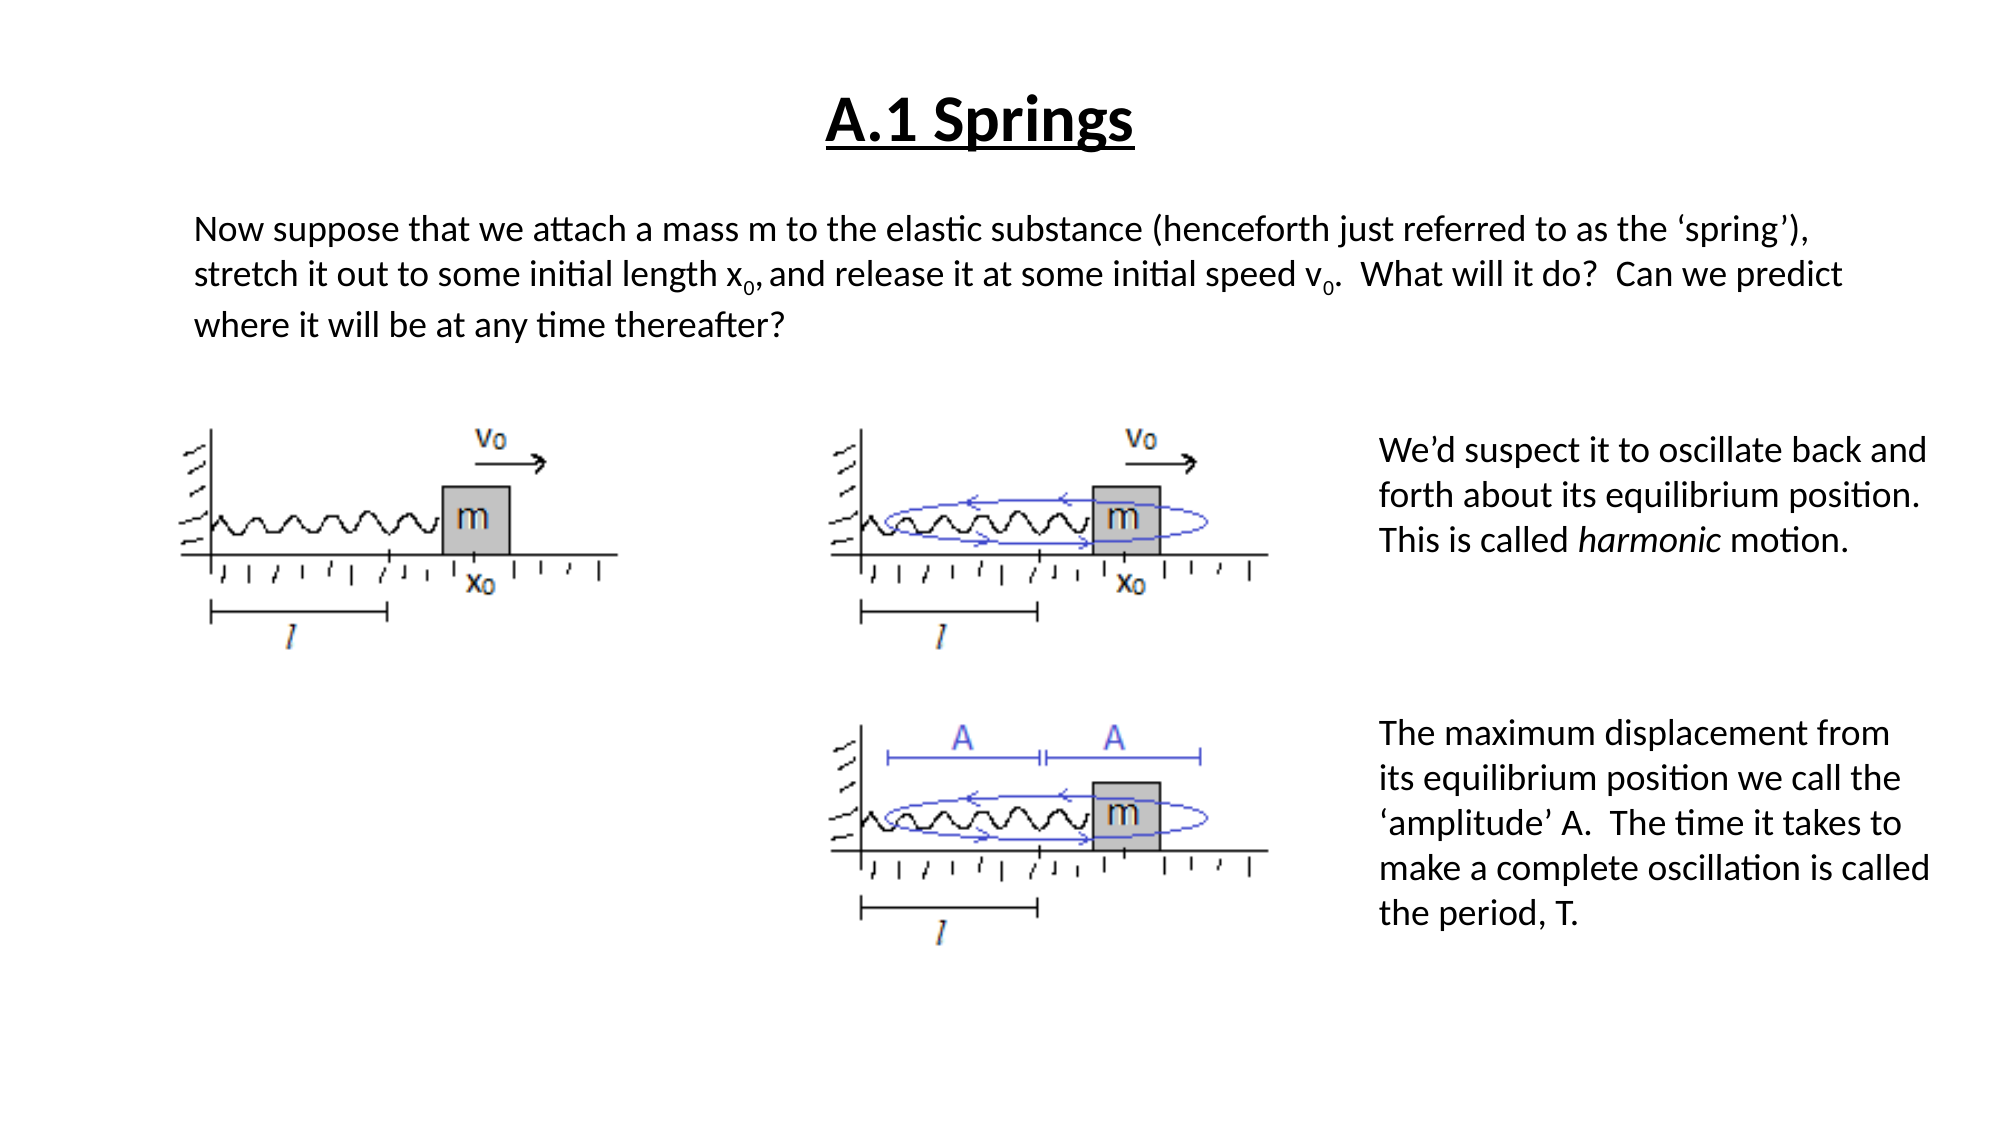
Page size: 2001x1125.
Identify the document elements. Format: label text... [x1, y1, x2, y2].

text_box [816, 375, 1347, 677]
text_box The maximum displacement from its equilibrium position we call the ‘amplitude’ A. The time it takes to make a complete oscillation is called the period, T. [1364, 700, 1946, 941]
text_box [816, 677, 1347, 973]
text_box A.1 Springs [810, 76, 1670, 170]
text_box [166, 375, 654, 677]
text_box Now suppose that we attach a mass m to the elastic substance (henceforth just referred to as the ‘spring’), stretch it out to some initial length x0, and release it at some initial speed v0. What will it do? Can we predict where it will be at any time thereafter? [179, 196, 1868, 353]
text_box We’d suspect it to oscillate back and forth about its equilibrium position. This is called harmonic motion. [1364, 418, 1946, 568]
